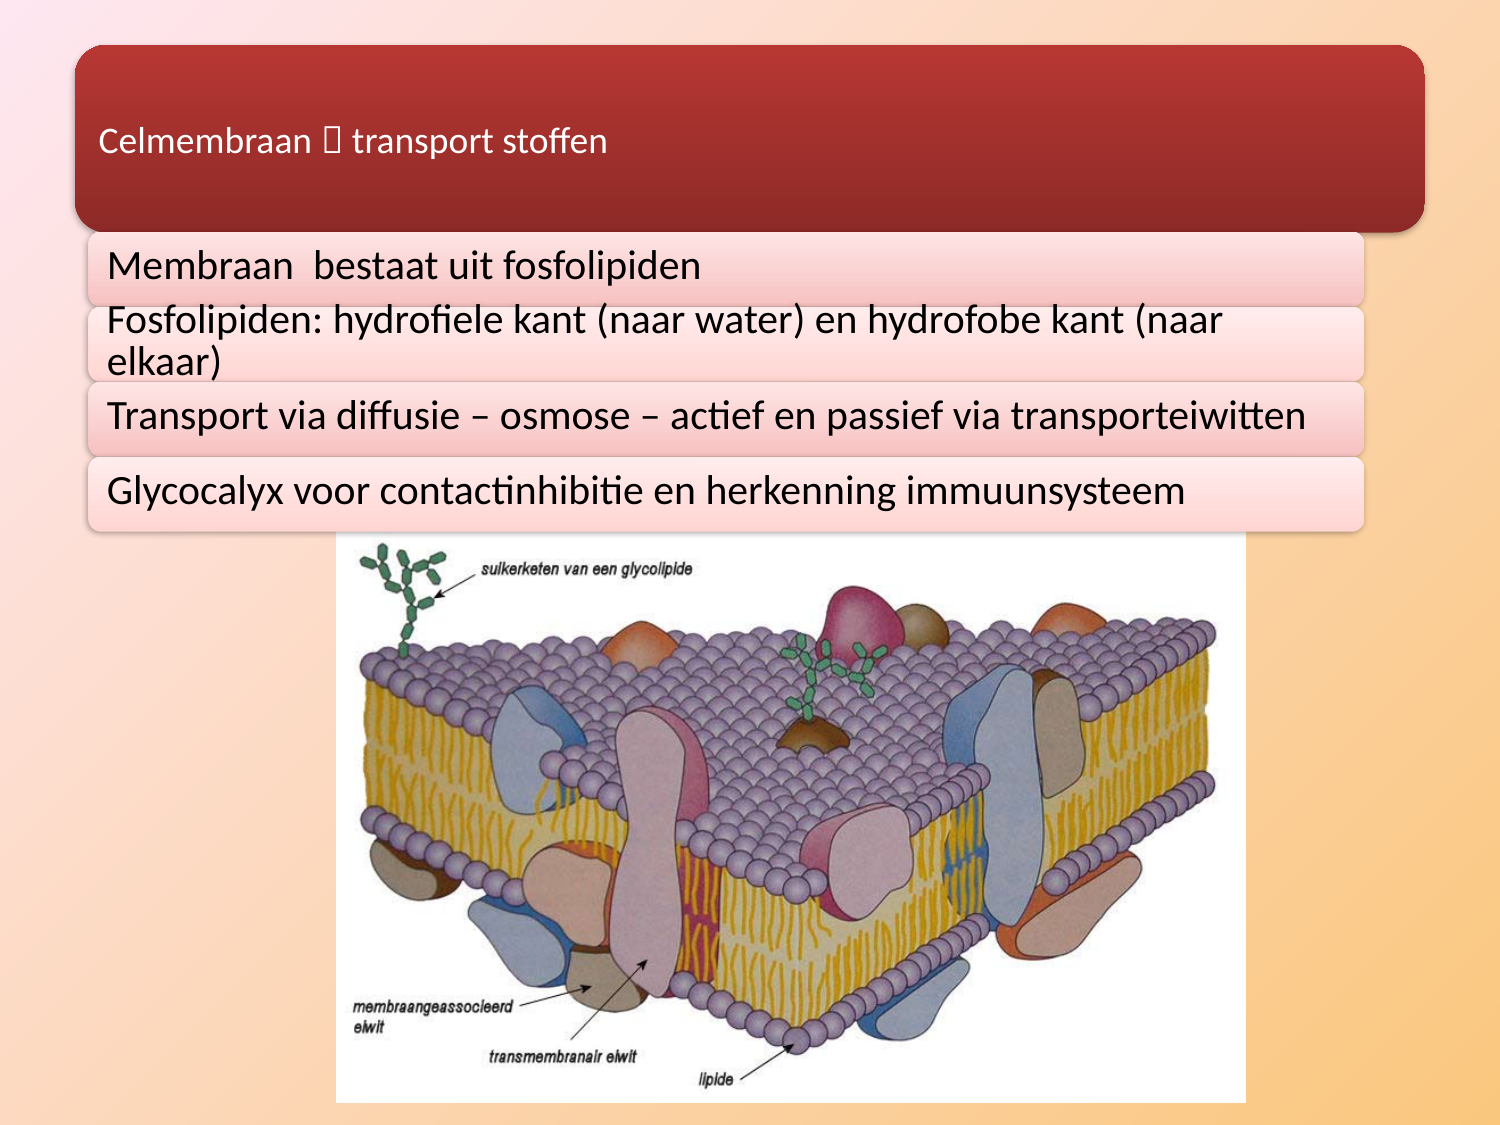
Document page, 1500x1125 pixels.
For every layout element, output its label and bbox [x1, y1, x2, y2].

text_box [88, 231, 1365, 532]
text_box [74, 44, 1426, 233]
picture [336, 532, 1246, 1104]
